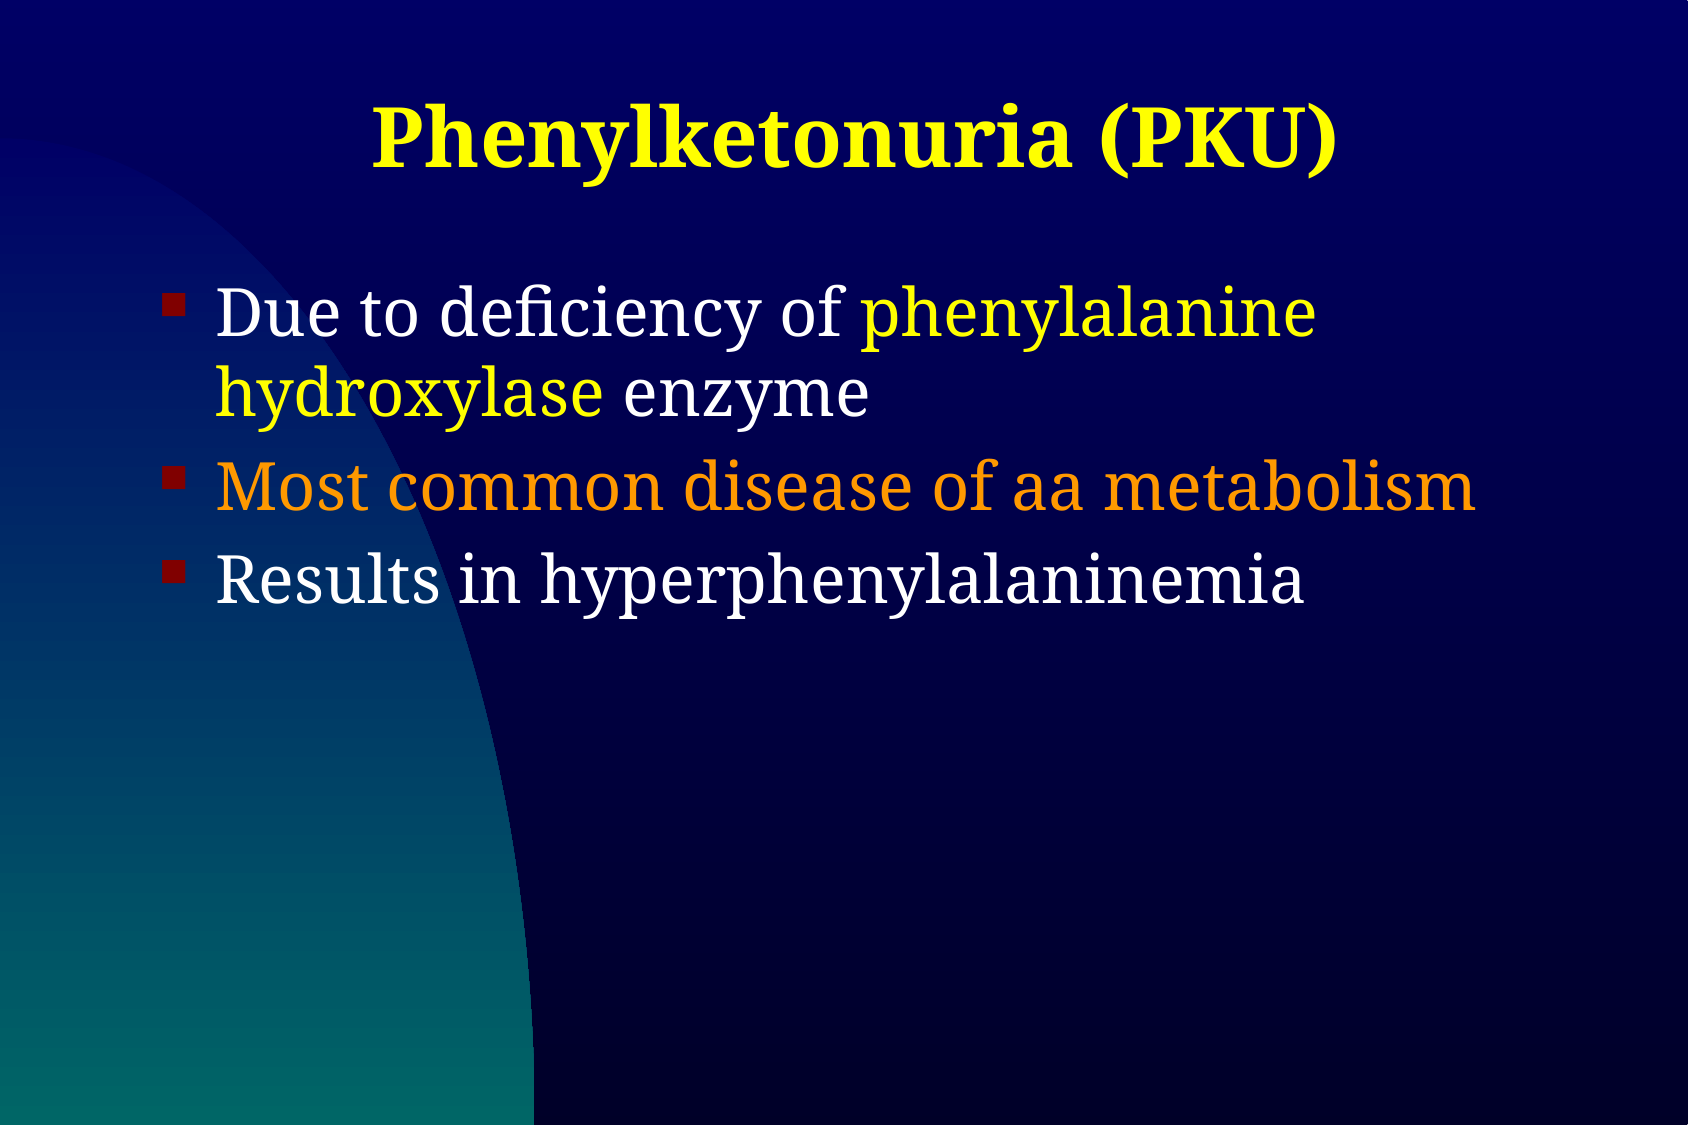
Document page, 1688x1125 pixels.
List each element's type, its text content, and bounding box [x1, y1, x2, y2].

title Phenylketonuria (PKU) [181, 87, 1532, 205]
list Due to deficiency of phenylalanine hydroxylase enzyme Most common disease of aa metabolism Results in hyperphenylalaninemia [143, 262, 1575, 950]
